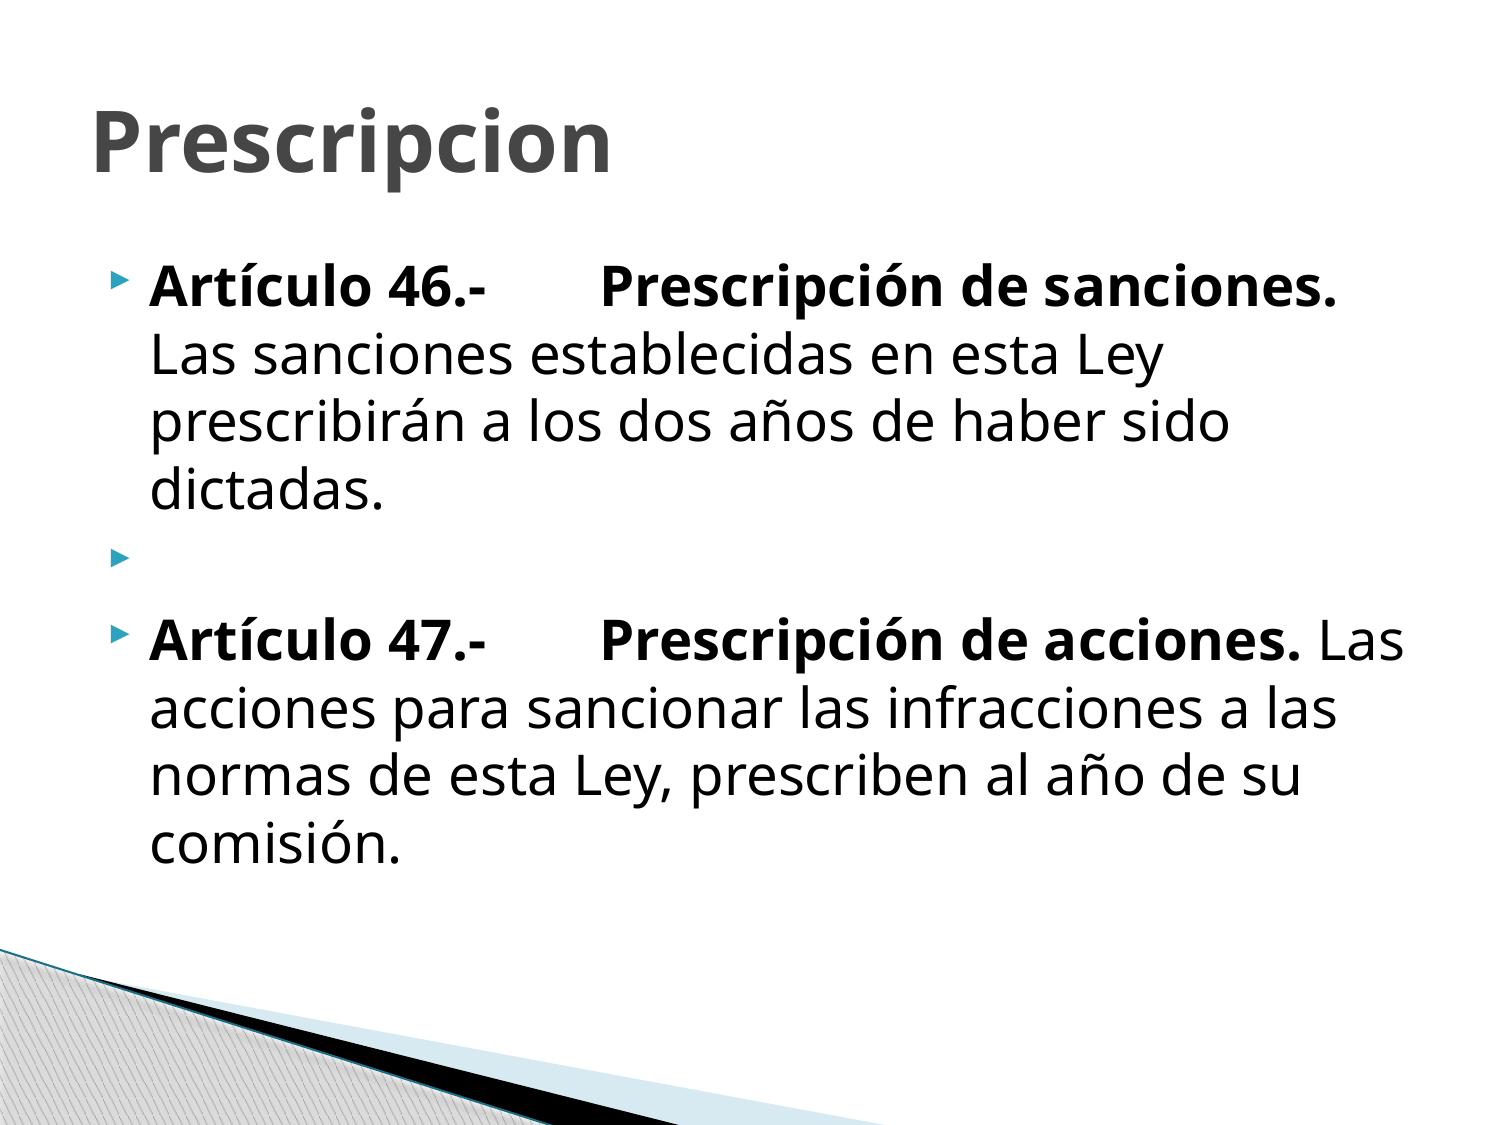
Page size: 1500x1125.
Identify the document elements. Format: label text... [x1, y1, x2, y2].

title Prescripcion [75, 45, 1425, 233]
list Artículo 46.- Prescripción de sanciones. Las sanciones establecidas en esta Ley prescribirán a los dos años de haber sido dictadas. Artículo 47.- Prescripción de acciones. Las acciones para sancionar las infracciones a las normas de esta Ley, prescriben al año de su comisión. [75, 243, 1425, 986]
